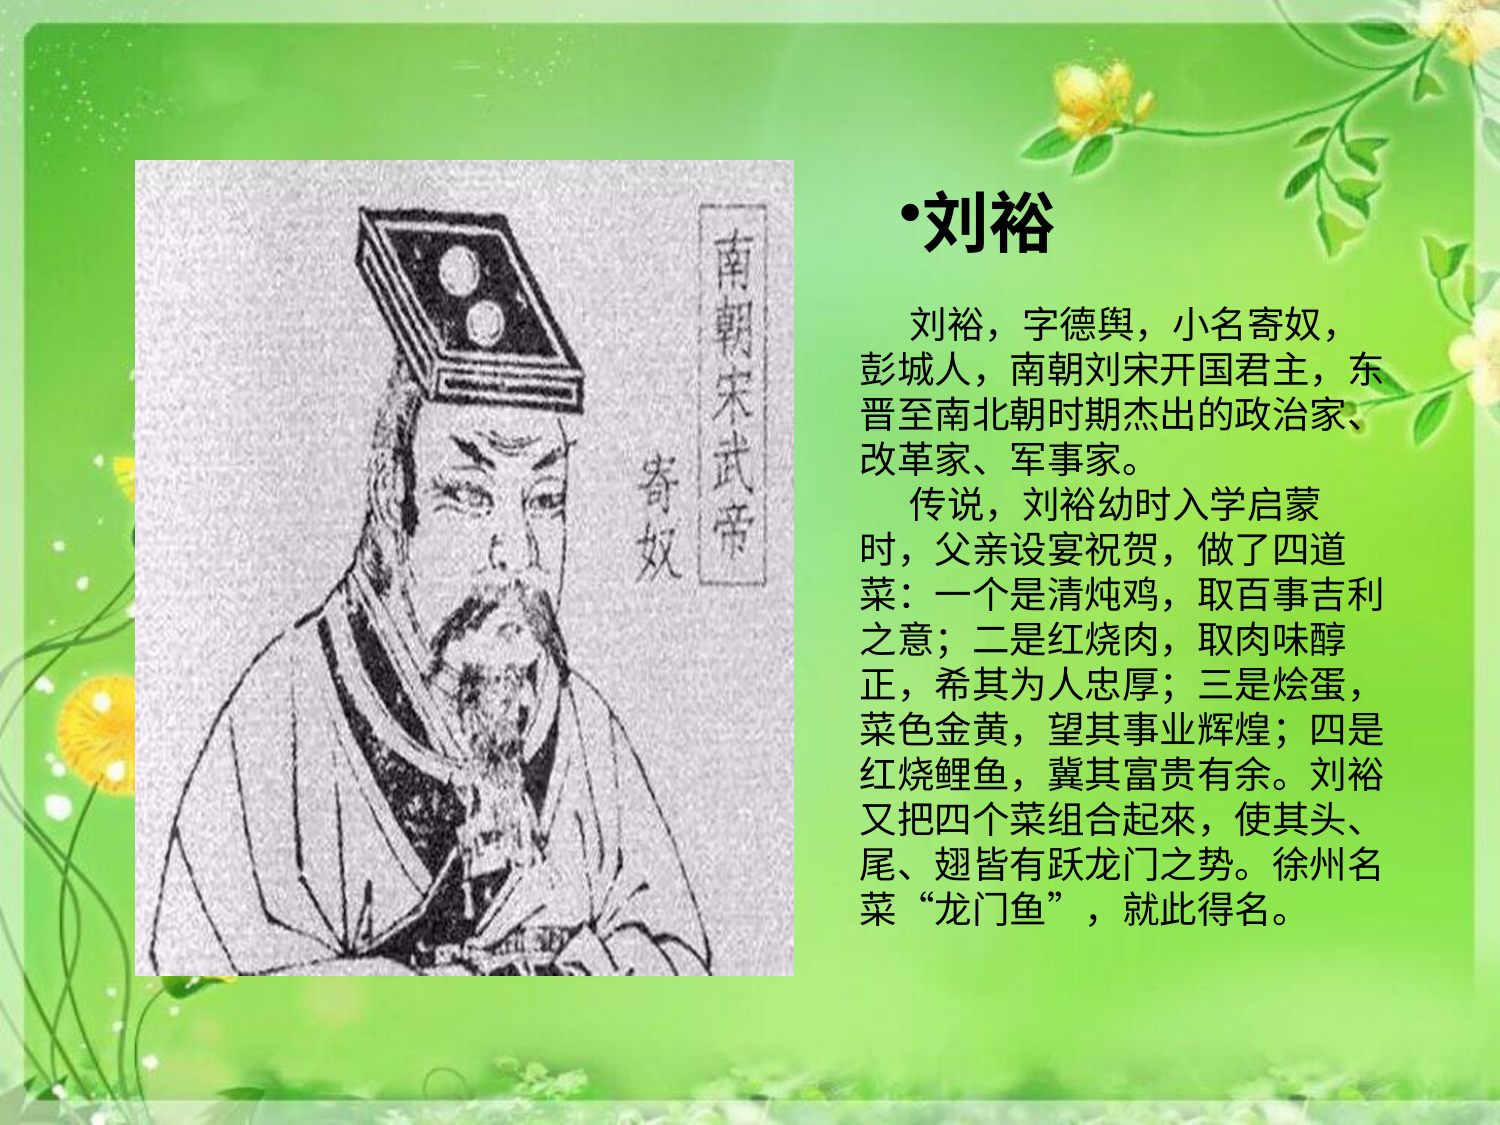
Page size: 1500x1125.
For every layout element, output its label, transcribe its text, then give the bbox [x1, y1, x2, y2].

text_box 刘裕，字德舆，小名寄奴，彭城人，南朝刘宋开国君主，东晋至南北朝时期杰出的政治家、改革家、军事家。 传说，刘裕幼时入学启蒙时，父亲设宴祝贺，做了四道菜：一个是清炖鸡，取百事吉利之意；二是红烧肉，取肉味醇正，希其为人忠厚；三是烩蛋，菜色金黄，望其事业辉煌；四是红烧鲤鱼，冀其富贵有余。刘裕又把四个菜组合起來，使其头、尾、翅皆有跃龙门之势。徐州名菜“龙门鱼”，就此得名。 [844, 293, 1412, 939]
picture [0, 0, 1500, 1125]
text_box 刘裕 [833, 173, 1072, 268]
